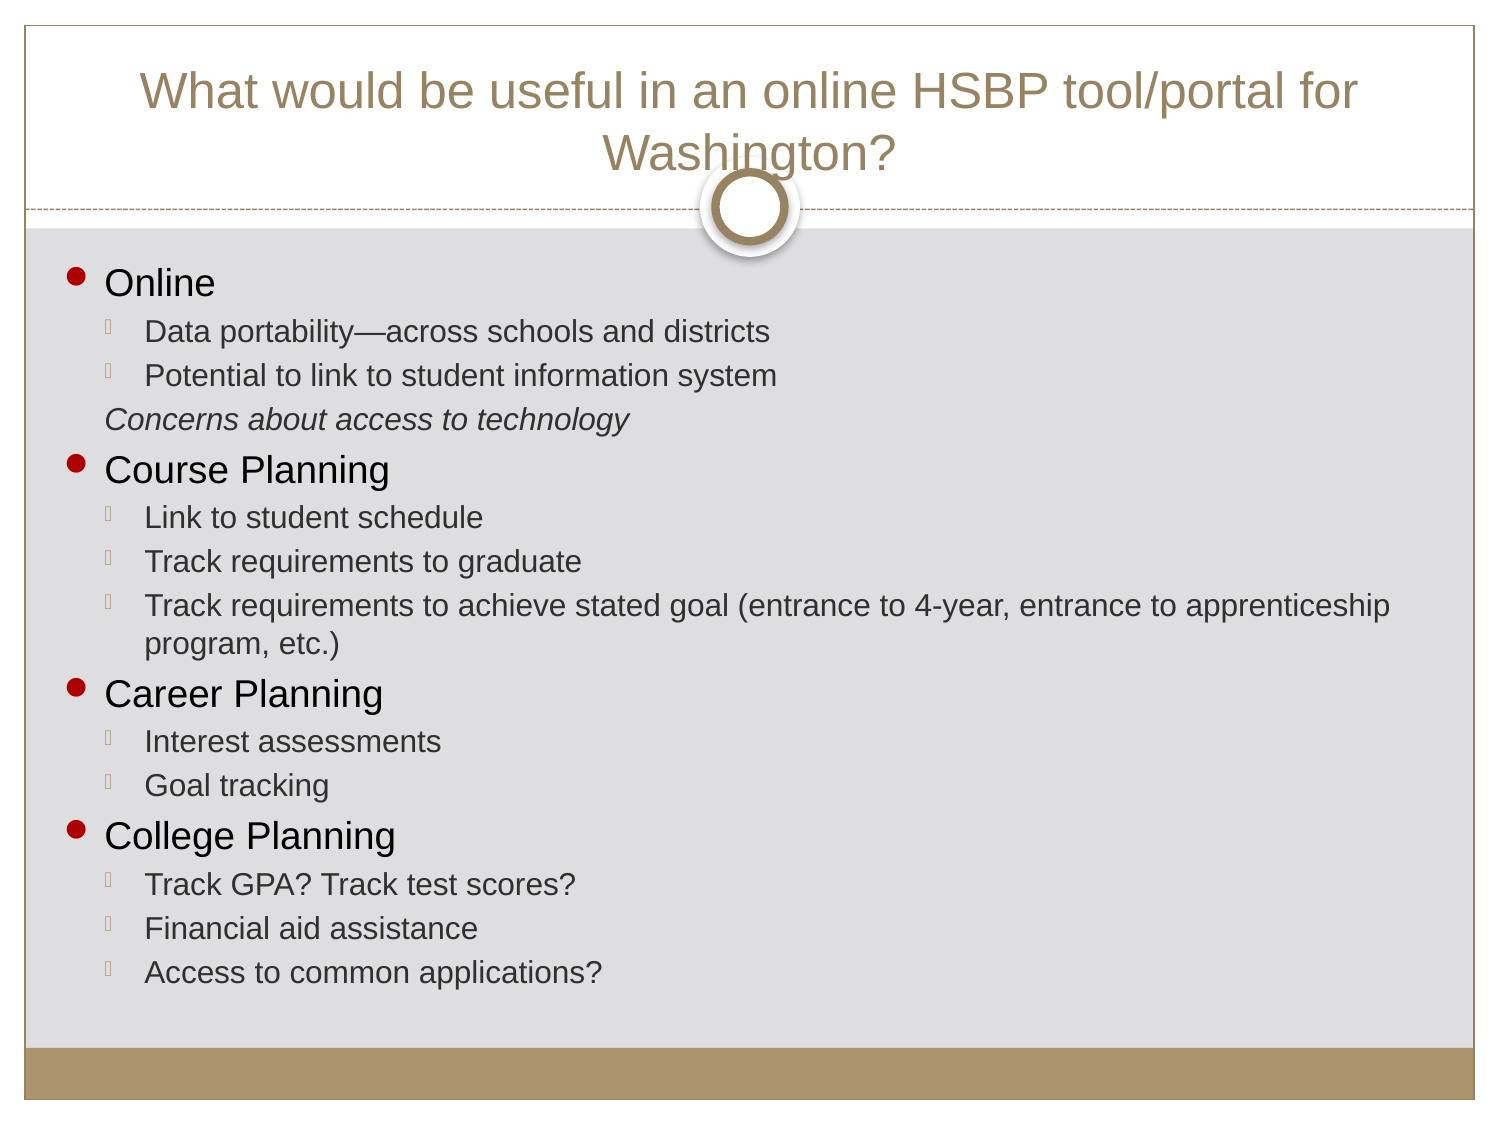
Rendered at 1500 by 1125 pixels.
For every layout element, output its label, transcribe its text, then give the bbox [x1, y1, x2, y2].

list Online Data portability—across schools and districts Potential to link to student information system Concerns about access to technology Course Planning Link to student schedule Track requirements to graduate Track requirements to achieve stated goal (entrance to 4-year, entrance to apprenticeship program, etc.) Career Planning Interest assessments Goal tracking College Planning Track GPA? Track test scores? Financial aid assistance Access to common applications? [49, 250, 1445, 1001]
title What would be useful in an online HSBP tool/portal for Washington? [49, 50, 1450, 188]
